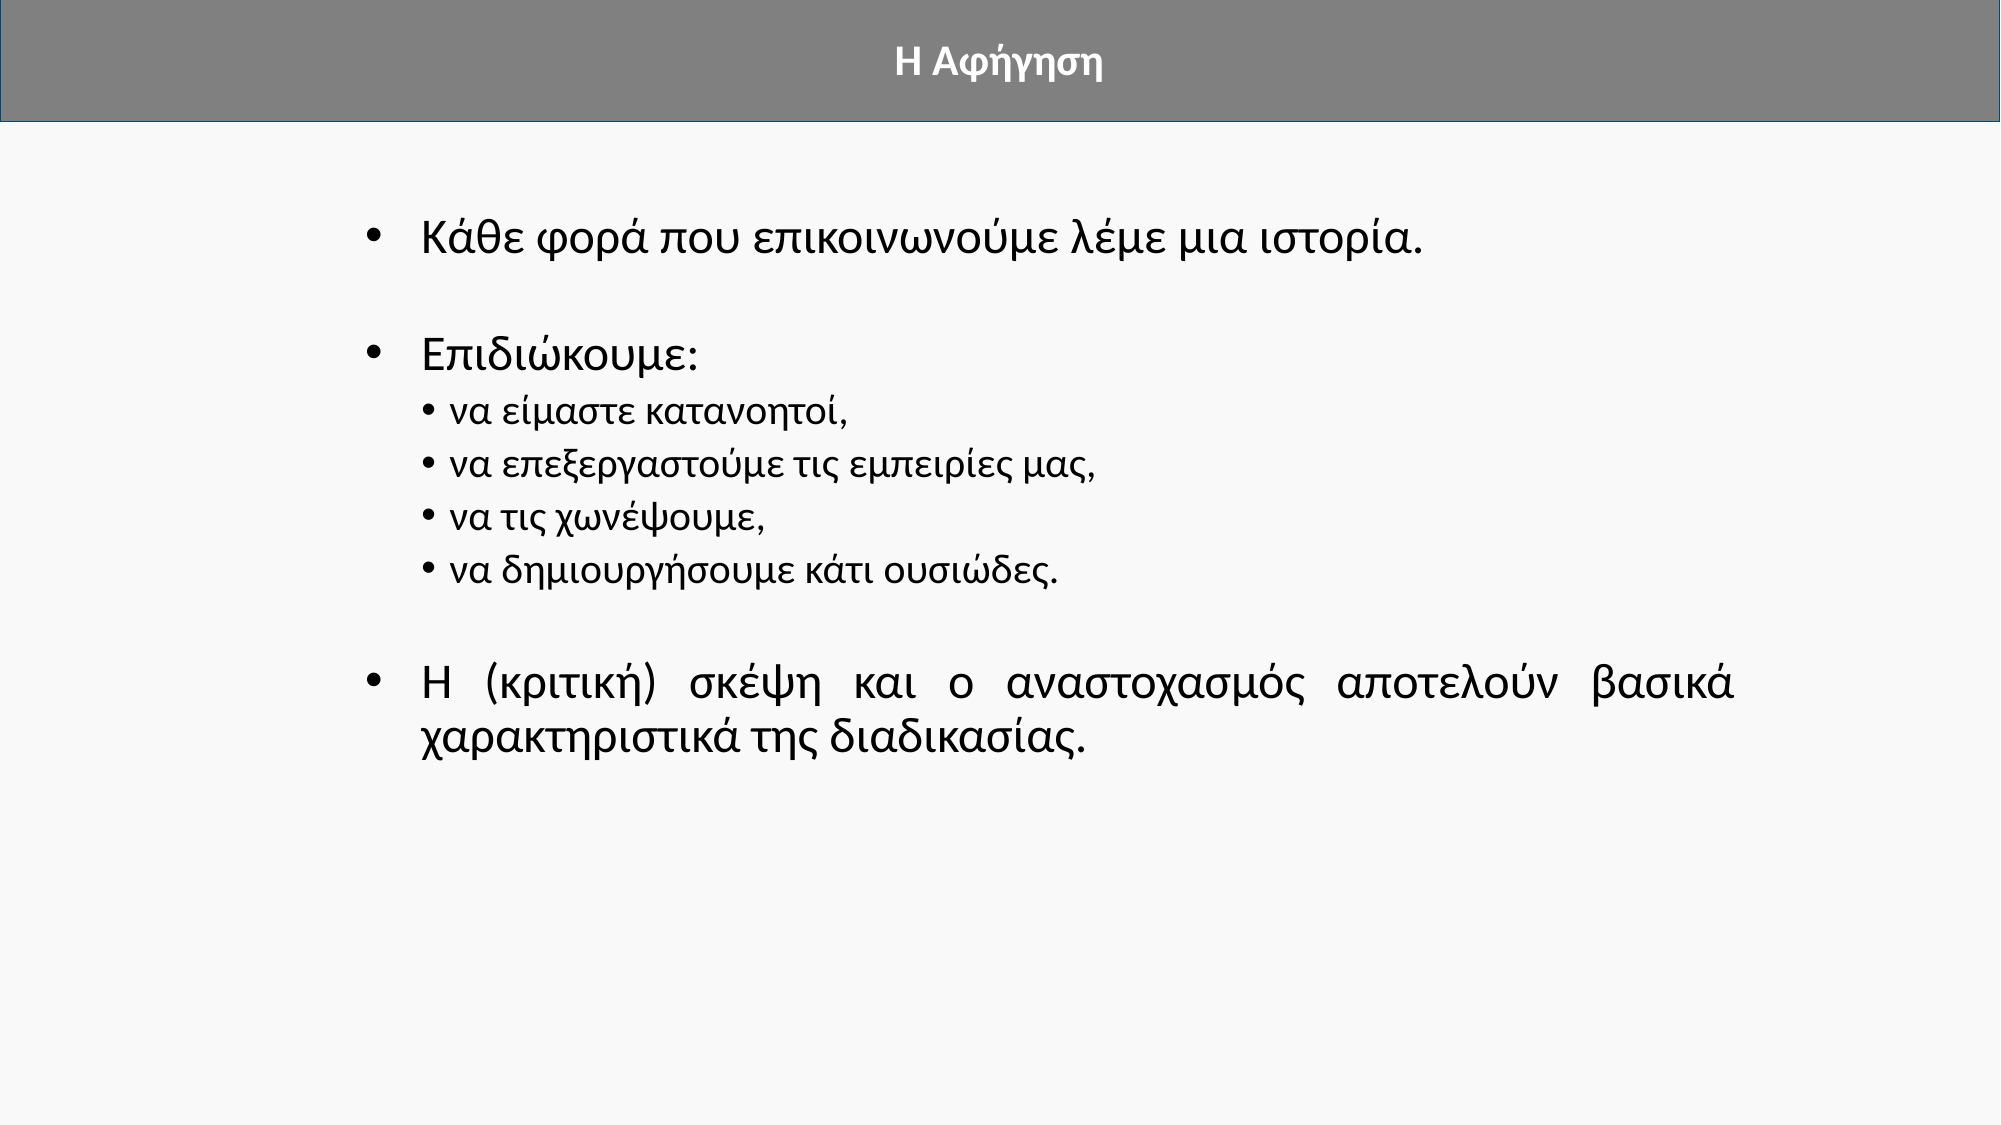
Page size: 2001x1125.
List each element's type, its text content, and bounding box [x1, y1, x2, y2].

title Η Αφήγηση [59, 0, 1940, 122]
list Κάθε φορά που επικοινωνούμε λέμε μια ιστορία. Επιδιώκουμε: να είμαστε κατανοητοί, να επεξεργαστούμε τις εμπειρίες μας, να τις χωνέψουμε, να δημιουργήσουμε κάτι ουσιώδες. Η (κριτική) σκέψη και ο αναστοχασμός αποτελούν βασικά χαρακτηριστικά της διαδικασίας. [350, 202, 1750, 982]
